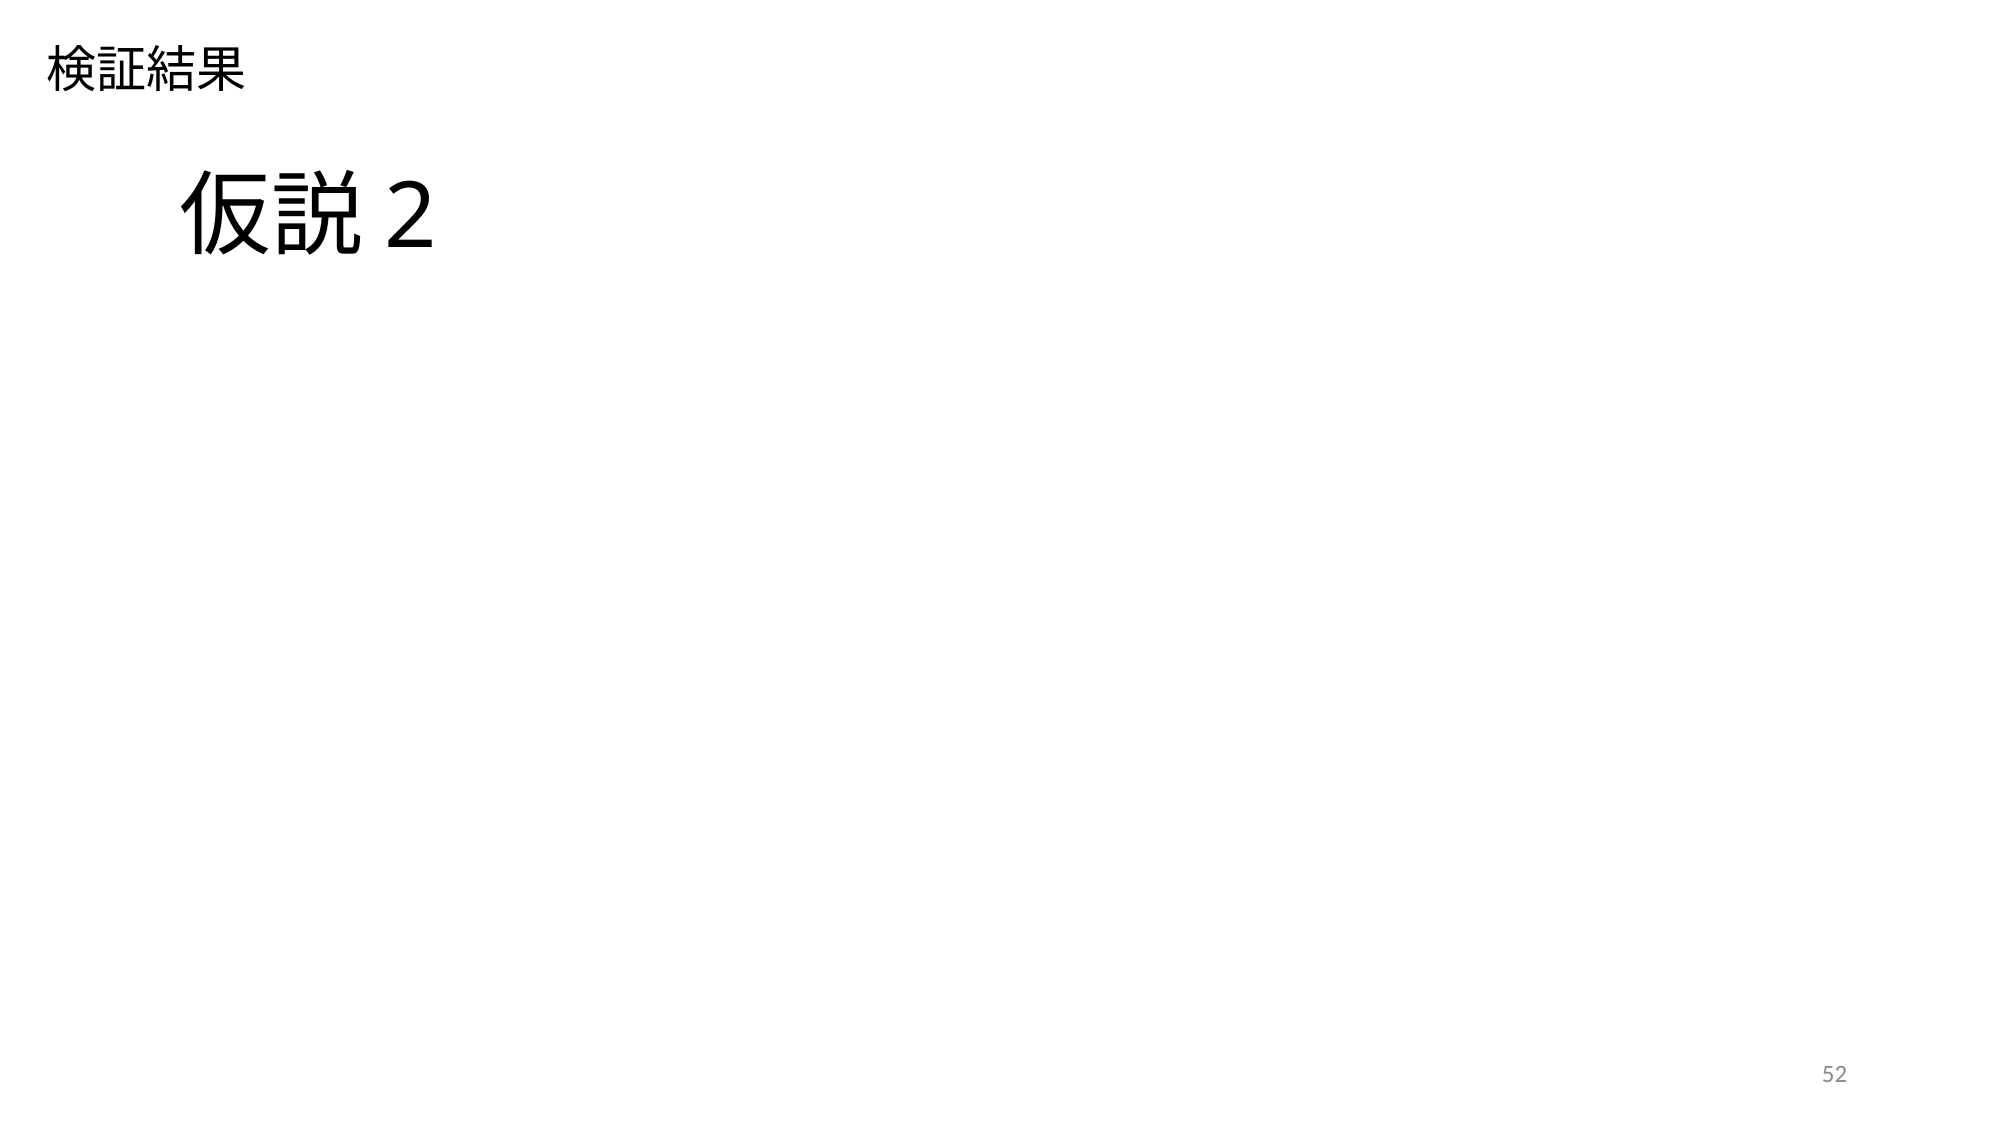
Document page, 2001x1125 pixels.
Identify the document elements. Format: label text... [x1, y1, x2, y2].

title 仮説2 [164, 108, 1890, 327]
slide_number 52 [1412, 1042, 1863, 1103]
text_box 検証結果 [31, 37, 356, 106]
